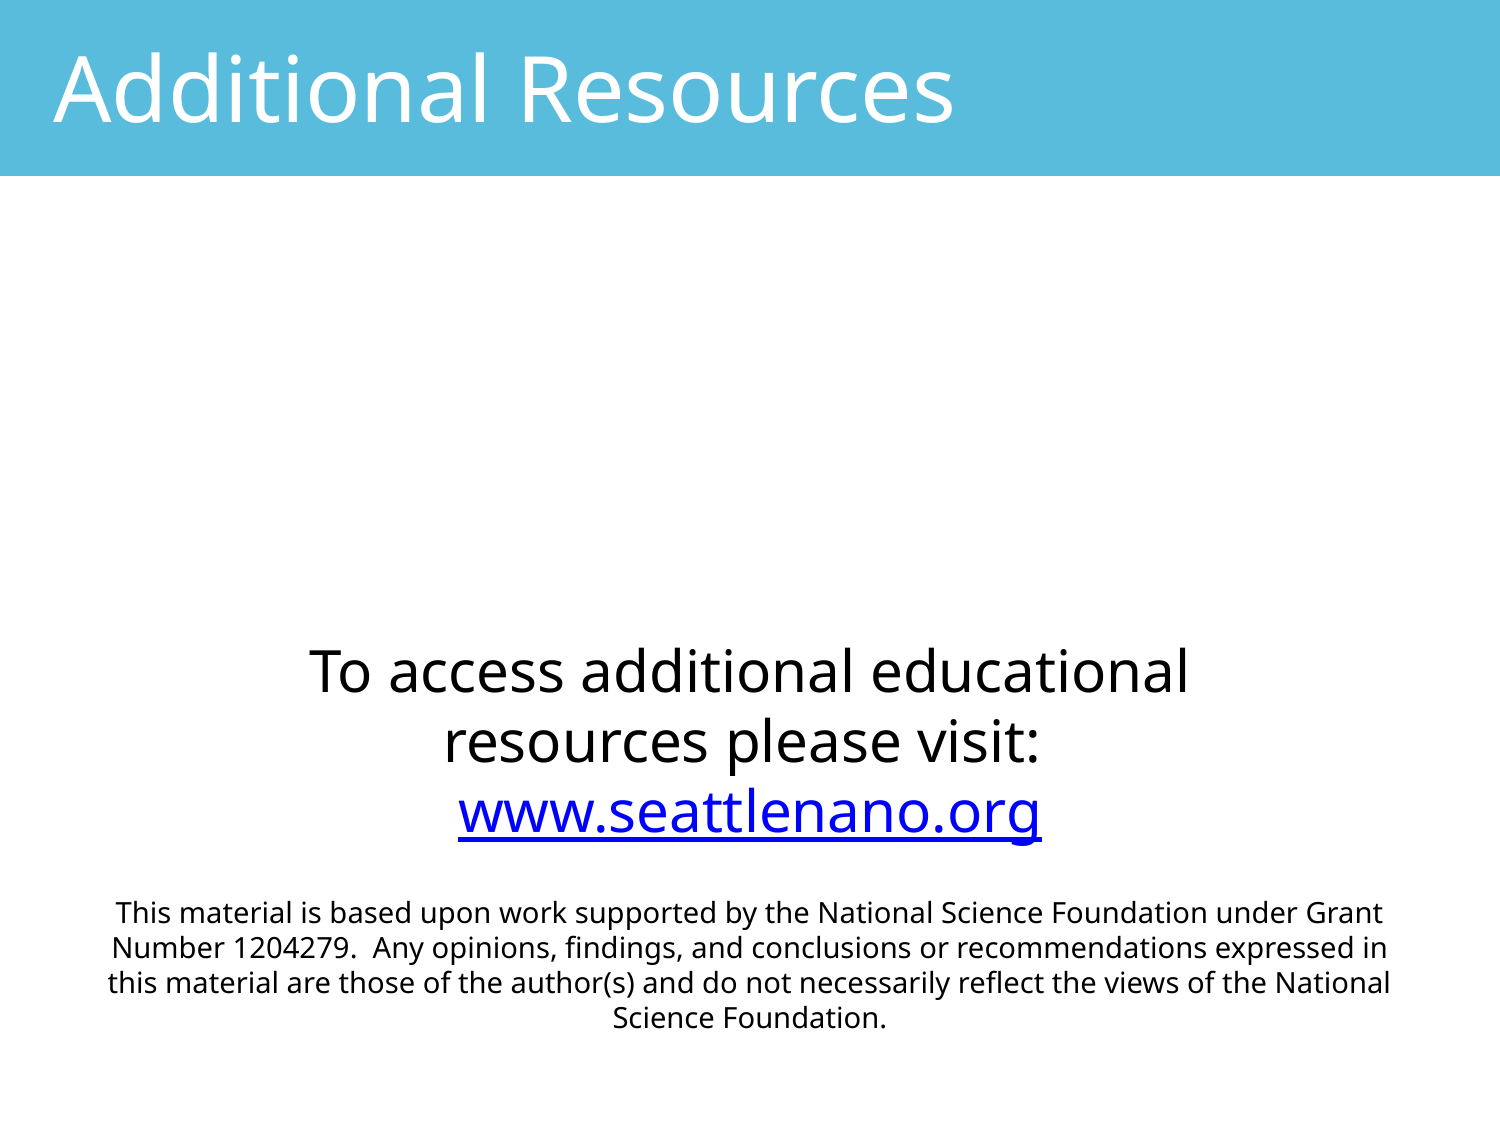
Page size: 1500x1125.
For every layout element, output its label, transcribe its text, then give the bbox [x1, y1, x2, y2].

title Additional Resources [0, 0, 1500, 176]
